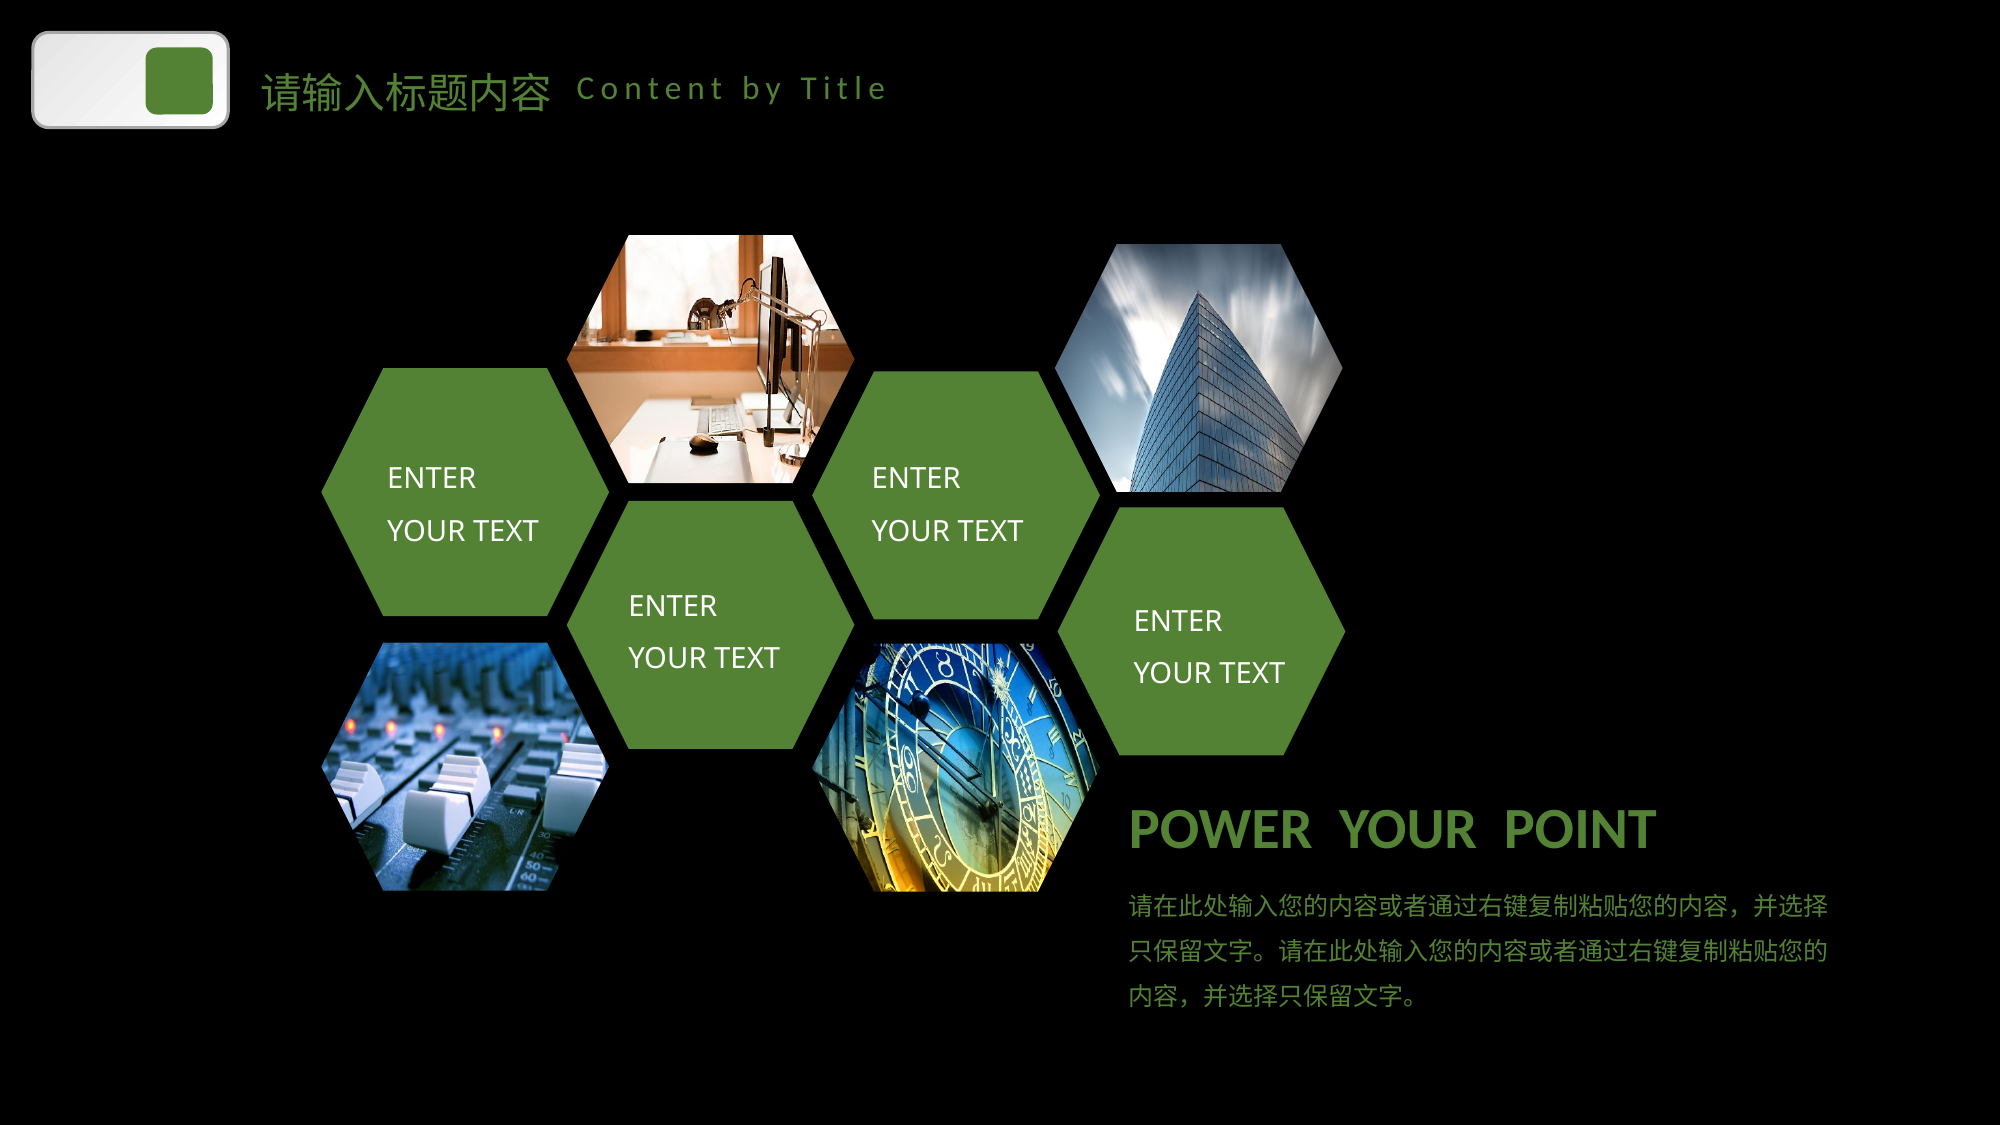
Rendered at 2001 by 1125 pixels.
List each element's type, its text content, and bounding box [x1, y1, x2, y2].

text_box ENTER YOUR TEXT [1118, 577, 1301, 697]
text_box 请在此处输入您的内容或者通过右键复制粘贴您的内容，并选择只保留文字。请在此处输入您的内容或者通过右键复制粘贴您的内容，并选择只保留文字。 [1114, 868, 1866, 1063]
text_box [810, 642, 1102, 893]
text_box Content by Title [710, 58, 901, 114]
text_box POWER YOUR POINT [1114, 782, 1771, 868]
text_box [320, 641, 611, 892]
text_box ENTER YOUR TEXT [856, 434, 1039, 555]
text_box [810, 370, 1102, 621]
text_box 请输入标题内容 [245, 34, 710, 125]
text_box [1053, 242, 1344, 494]
text_box [1056, 506, 1347, 757]
text_box ENTER YOUR TEXT [372, 434, 554, 555]
text_box [565, 499, 856, 750]
text_box [565, 234, 856, 485]
text_box ENTER YOUR TEXT [613, 561, 796, 682]
text_box [320, 367, 611, 618]
